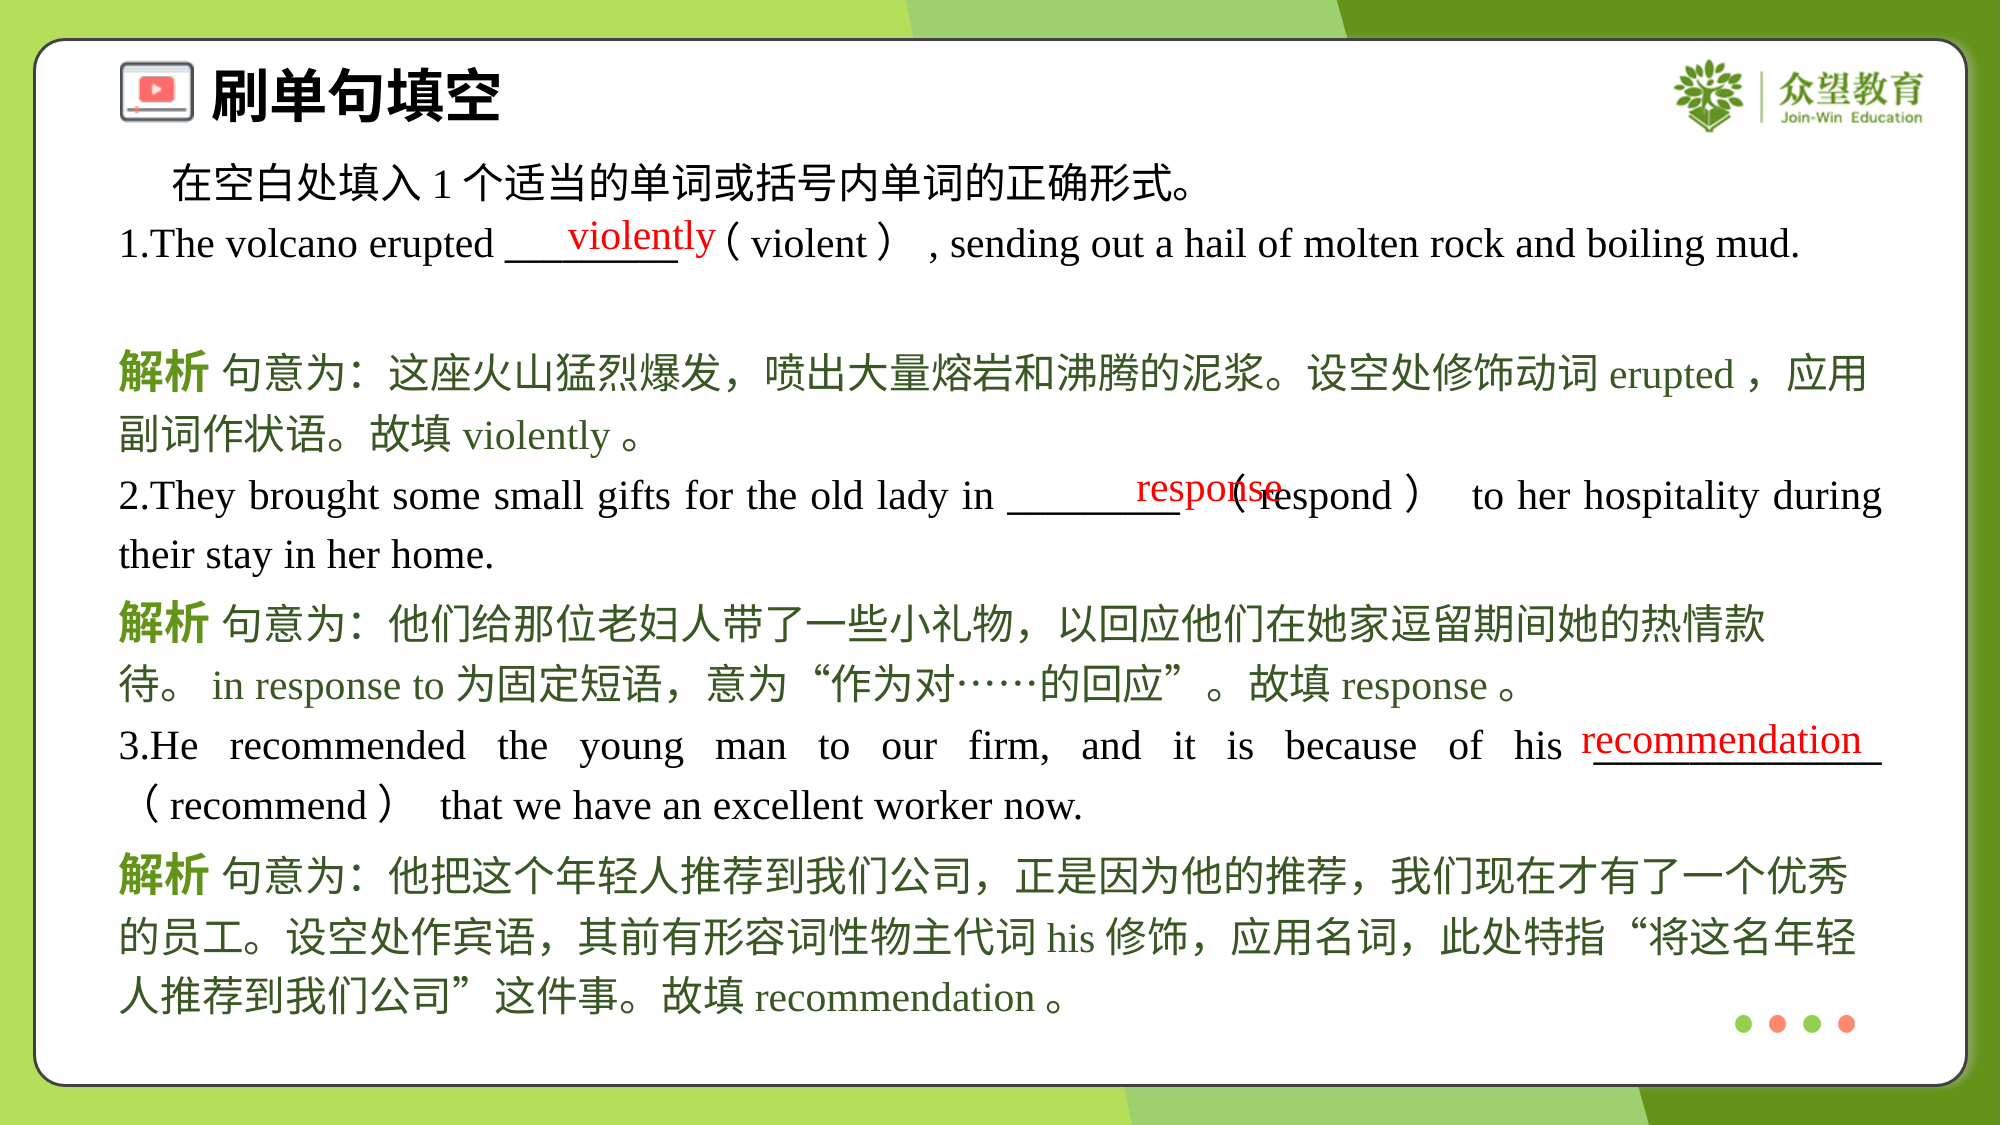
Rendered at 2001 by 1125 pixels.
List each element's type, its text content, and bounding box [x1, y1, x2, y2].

text_box recommendation [1577, 702, 1867, 758]
text_box 在空白处填入1个适当的单词或括号内单词的正确形式。 1.The volcano erupted _________ （violent）, sending out a hail of molten rock and boiling mud. [118, 146, 1883, 322]
text_box 解析 句意为：这座火山猛烈爆发，喷出大量熔岩和沸腾的泥浆。设空处修饰动词erupted，应用副词作状语。故填violently。 [118, 332, 1883, 454]
text_box response [1131, 450, 1287, 506]
text_box 解析 句意为：他们给那位老妇人带了一些小礼物，以回应他们在她家逗留期间她的热情款待。in response to为固定短语，意为“作为对……的回应”。故填response。 [118, 583, 1883, 704]
text_box 3.He recommended the young man to our firm, and it is because of his _______________ （recommend） that we have an excellent worker now. [118, 708, 1883, 824]
picture [0, 0, 2000, 1125]
text_box 解析 句意为：他把这个年轻人推荐到我们公司，正是因为他的推荐，我们现在才有了一个优秀的员工。设空处作宾语，其前有形容词性物主代词his修饰，应用名词，此处特指“将这名年轻人推荐到我们公司”这件事。故填recommendation。 [118, 835, 1883, 1016]
text_box 2.They brought some small gifts for the old lady in _________ （respond） to her hospitality during their stay in her home. [118, 458, 1883, 573]
text_box violently [563, 198, 721, 254]
